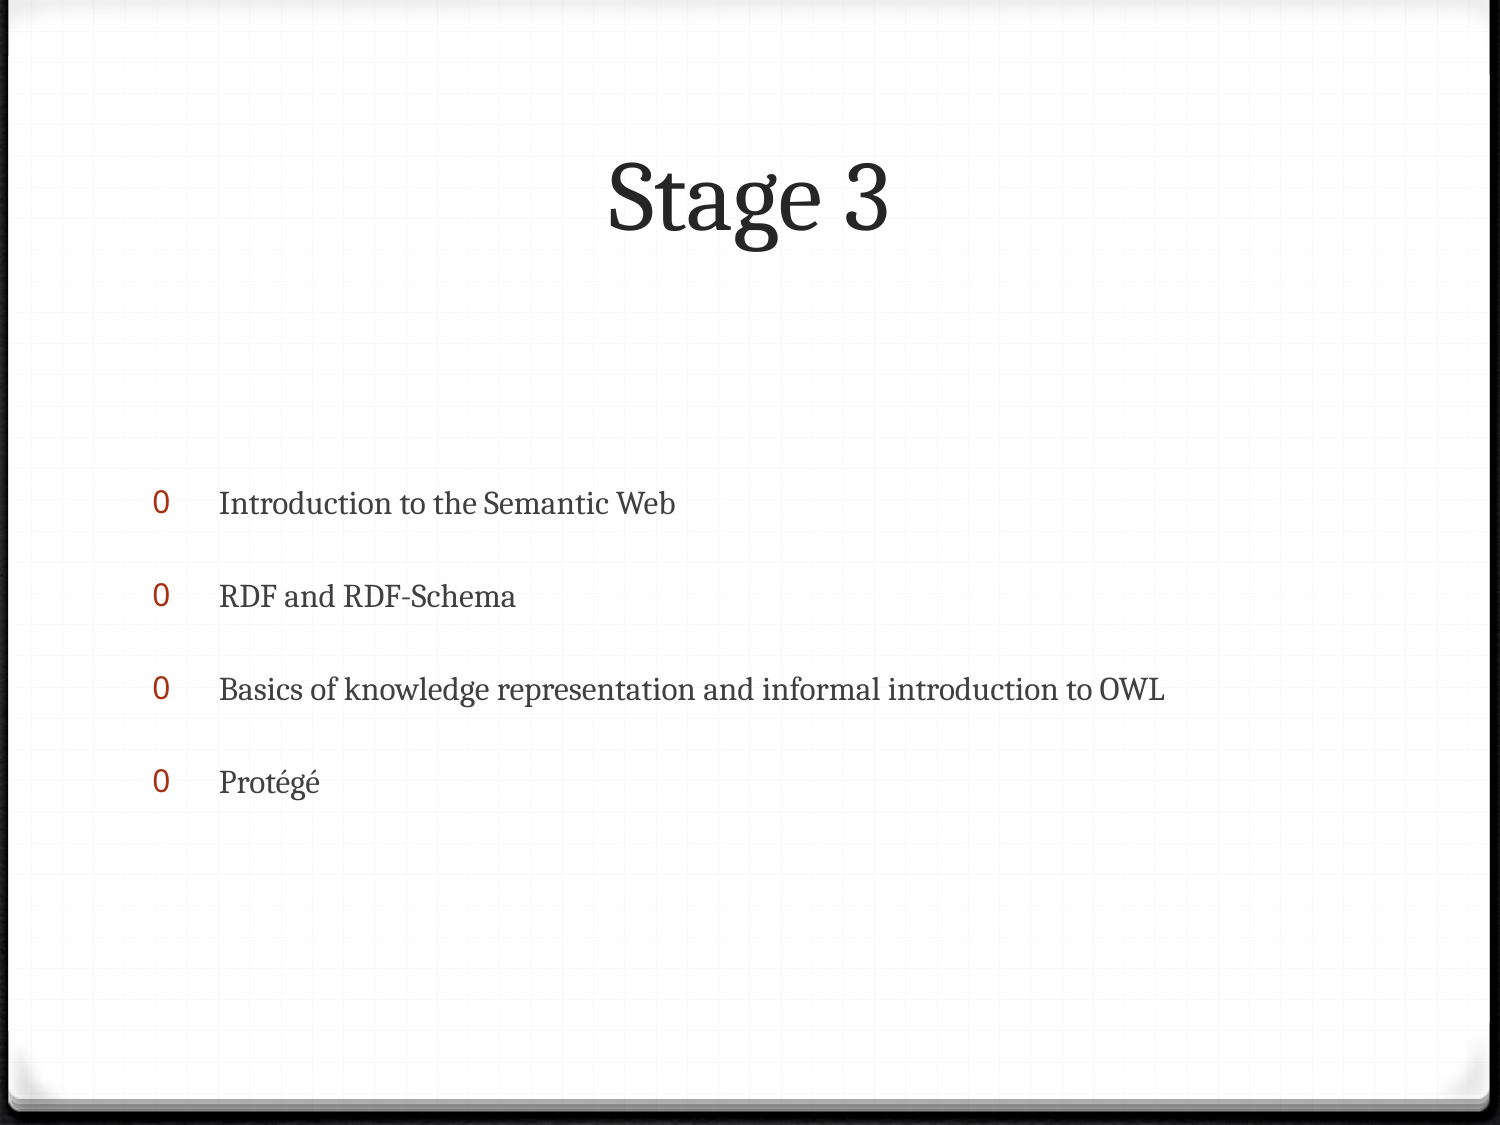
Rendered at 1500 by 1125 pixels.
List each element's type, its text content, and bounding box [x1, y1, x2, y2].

list Introduction to the Semantic Web RDF and RDF-Schema Basics of knowledge representation and informal introduction to OWL Protégé [137, 334, 1363, 983]
picture [0, 0, 1500, 1125]
title Stage 3 [90, 71, 1410, 309]
